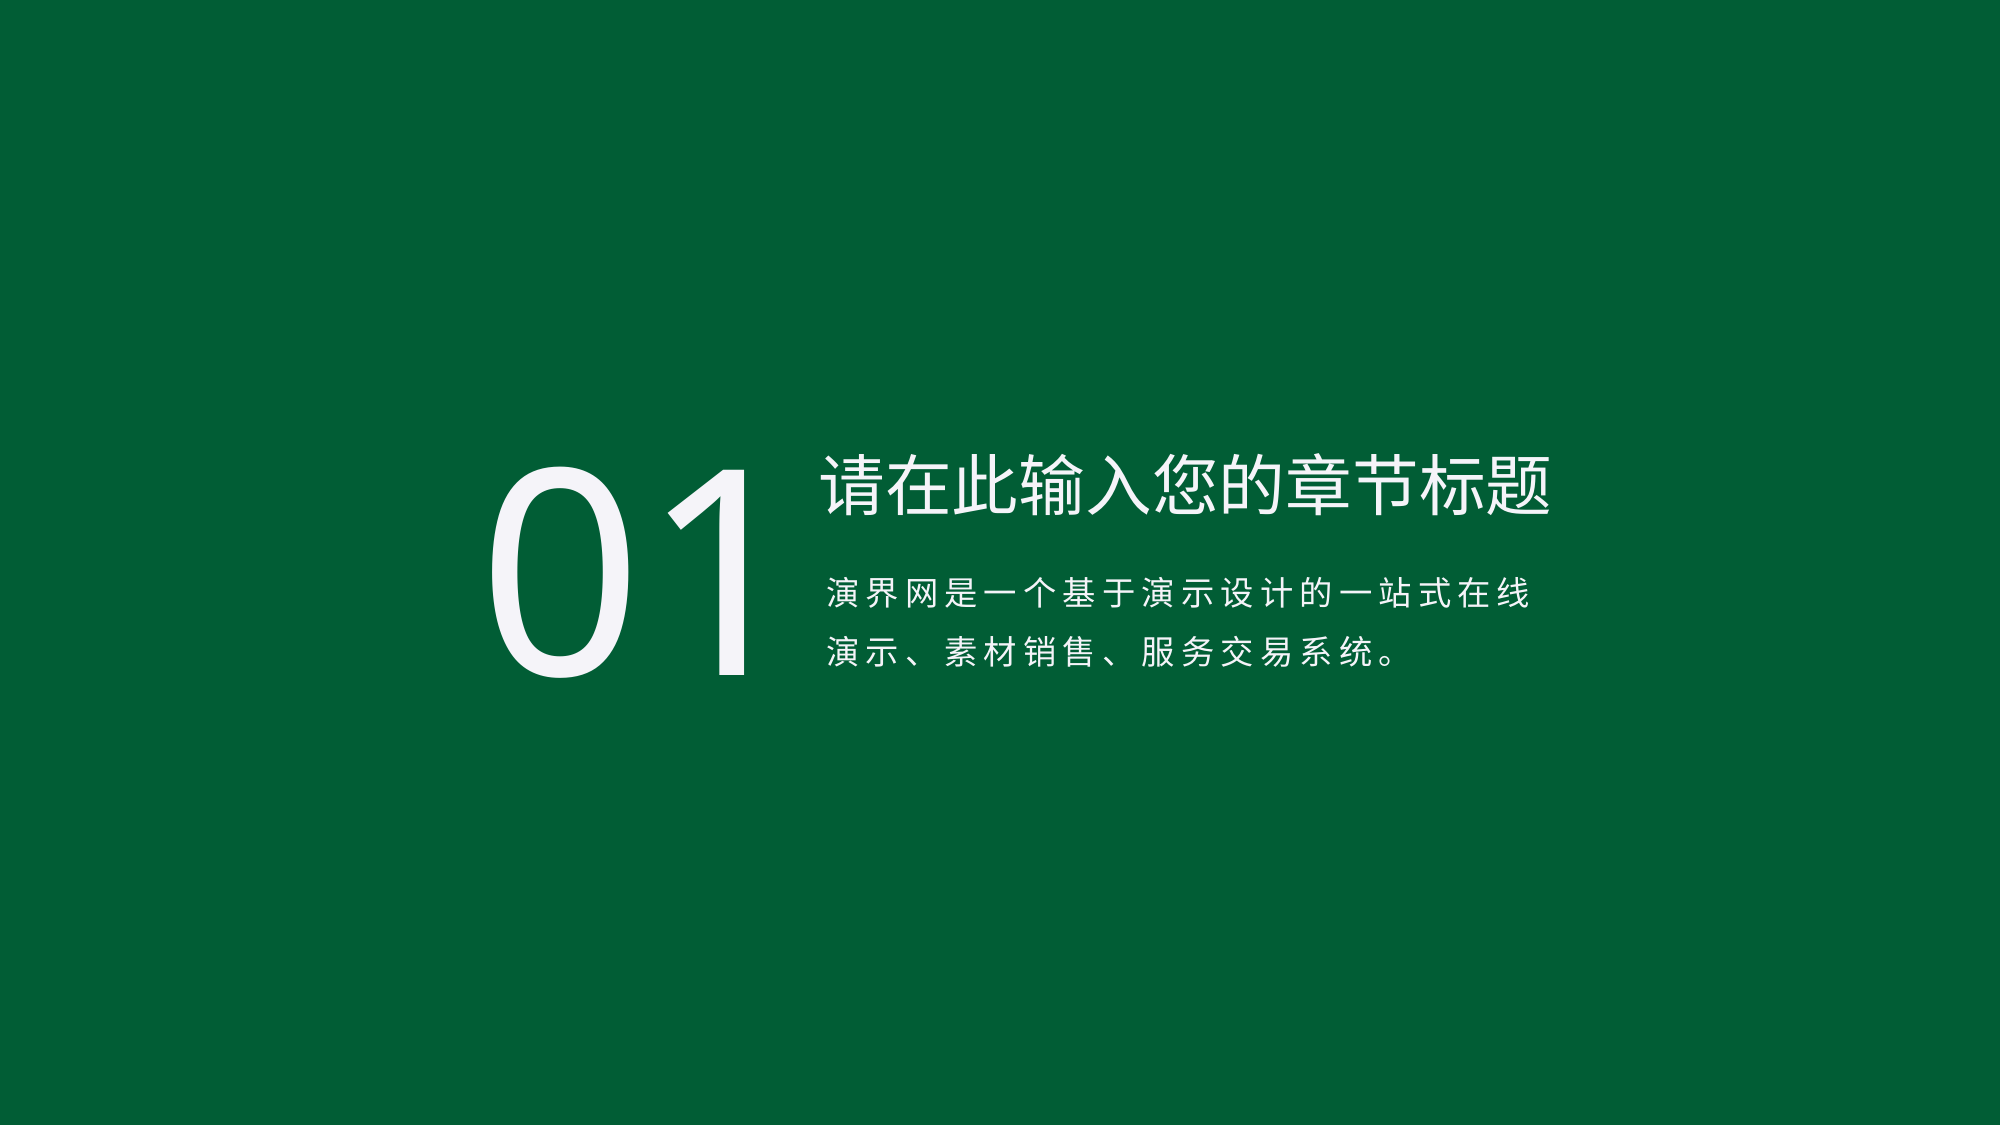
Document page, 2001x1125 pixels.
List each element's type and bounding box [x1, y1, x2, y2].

text_box [428, 380, 1572, 745]
